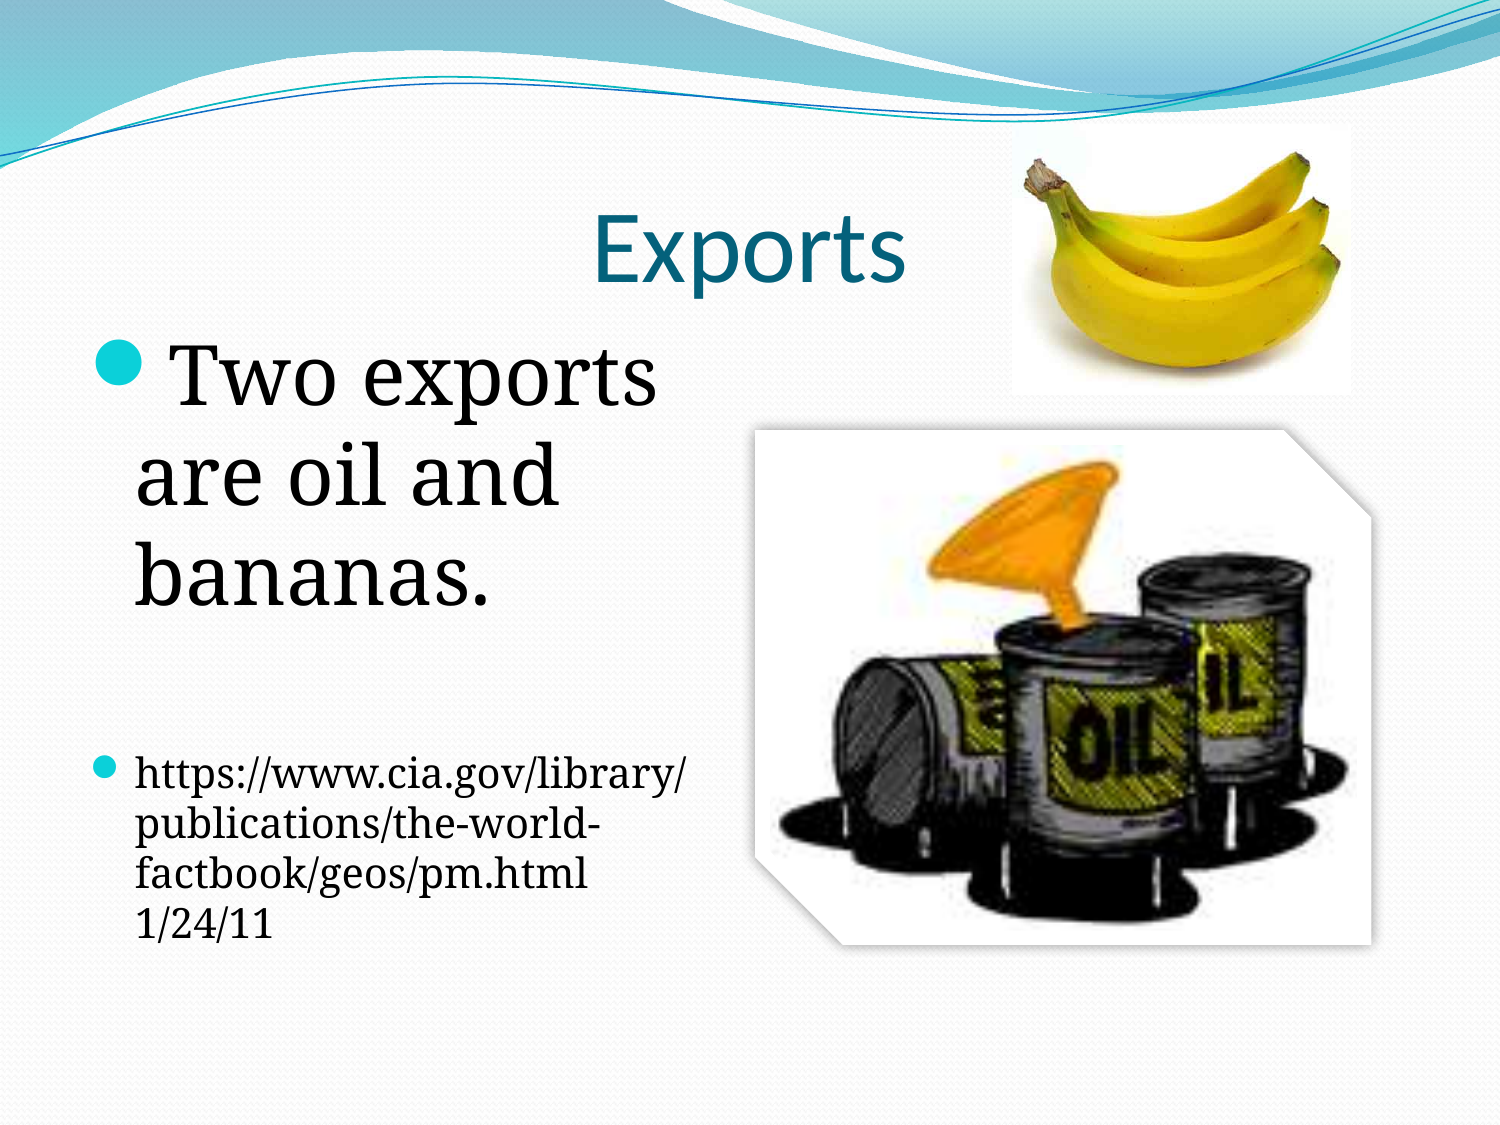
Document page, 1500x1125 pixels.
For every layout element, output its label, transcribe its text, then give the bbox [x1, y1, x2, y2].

picture [1012, 124, 1351, 395]
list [762, 437, 1365, 938]
title Exports [75, 115, 1425, 303]
list Two exports are oil and bananas. https://www.cia.gov/library/publications/the-world-factbook/geos/pm.html 1/24/11 [75, 314, 738, 1043]
